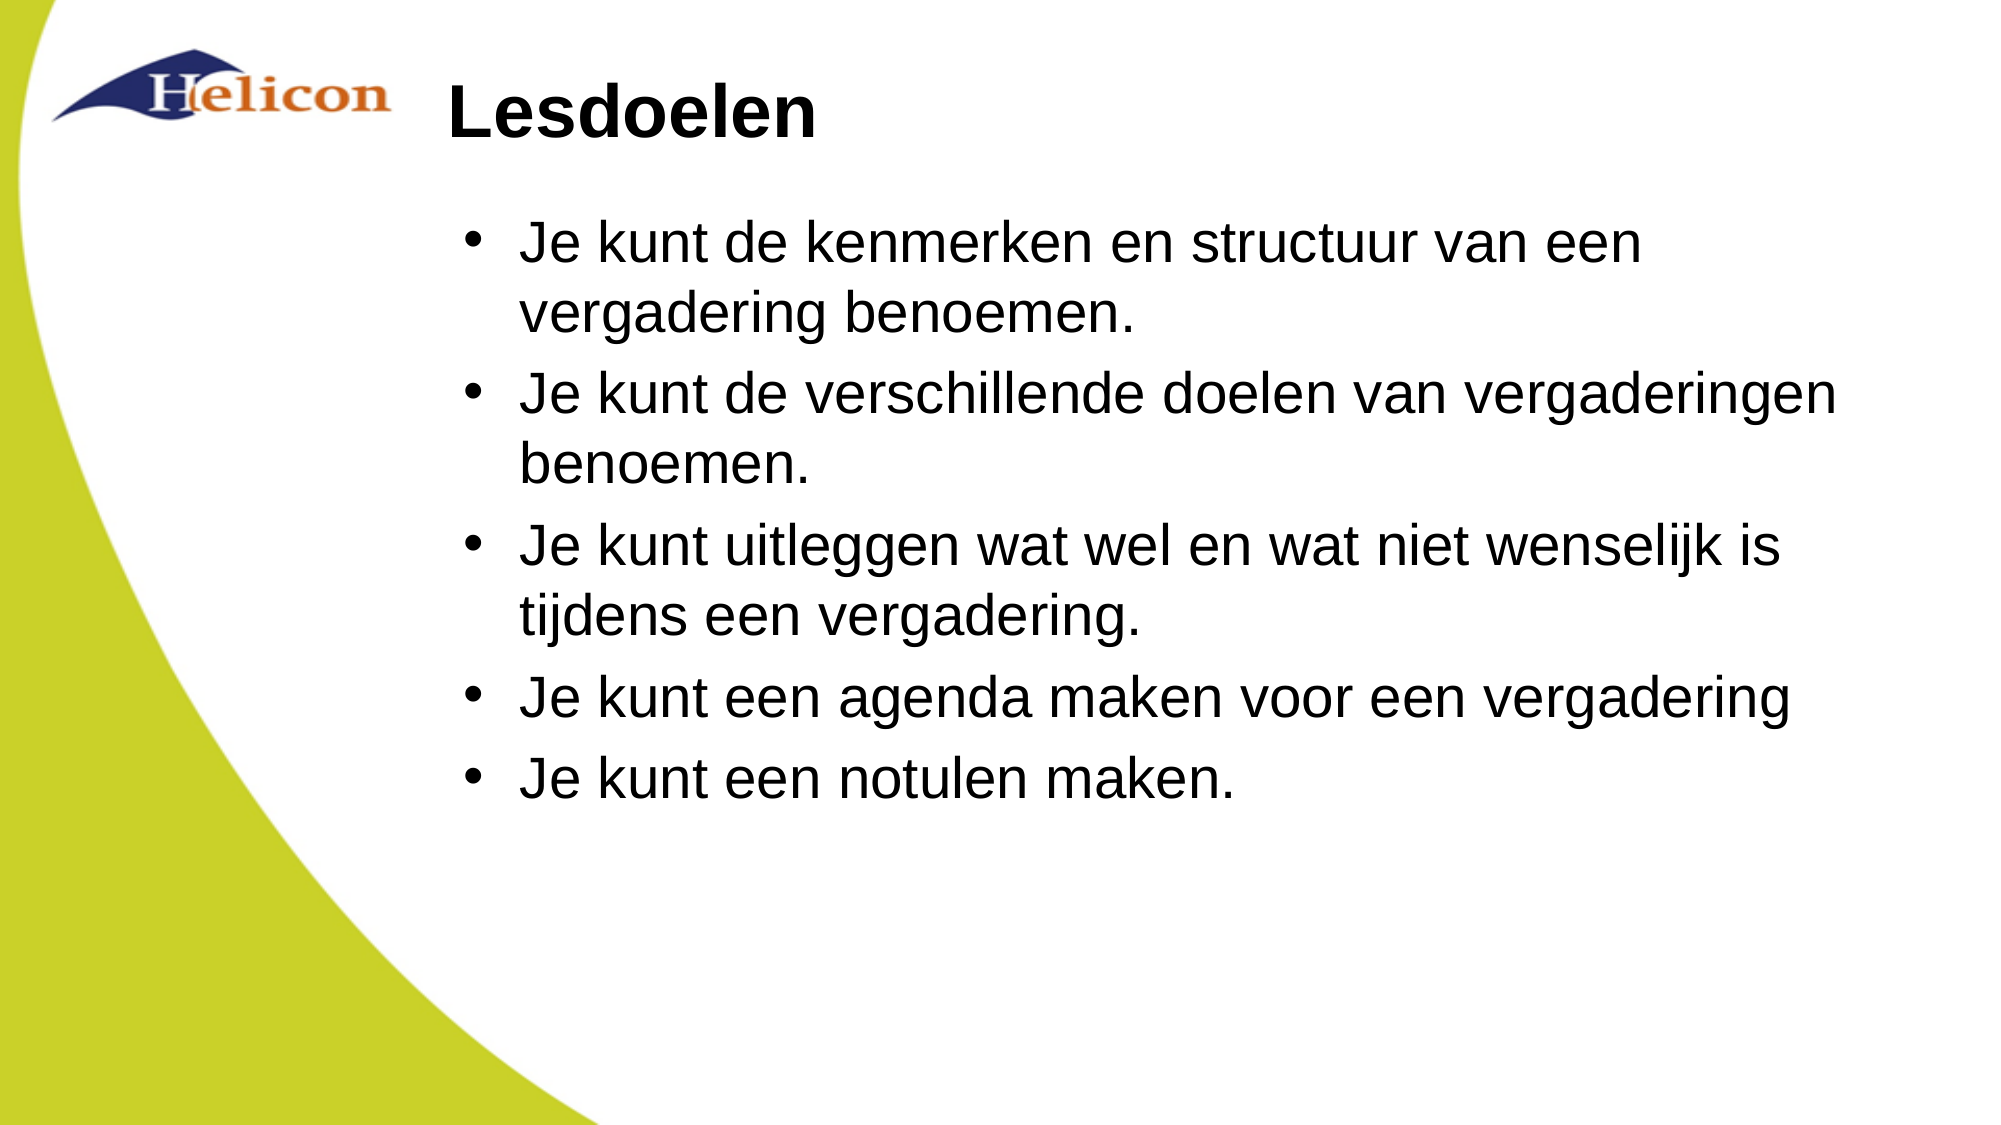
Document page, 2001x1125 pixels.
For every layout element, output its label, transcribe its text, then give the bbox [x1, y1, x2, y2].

list Je kunt de kenmerken en structuur van een vergadering benoemen. Je kunt de verschillende doelen van vergaderingen benoemen. Je kunt uitleggen wat wel en wat niet wenselijk is tijdens een vergadering. Je kunt een agenda maken voor een vergadering Je kunt een notulen maken. [448, 196, 1900, 1005]
picture [0, 0, 2000, 1125]
title Lesdoelen [432, 54, 1887, 161]
